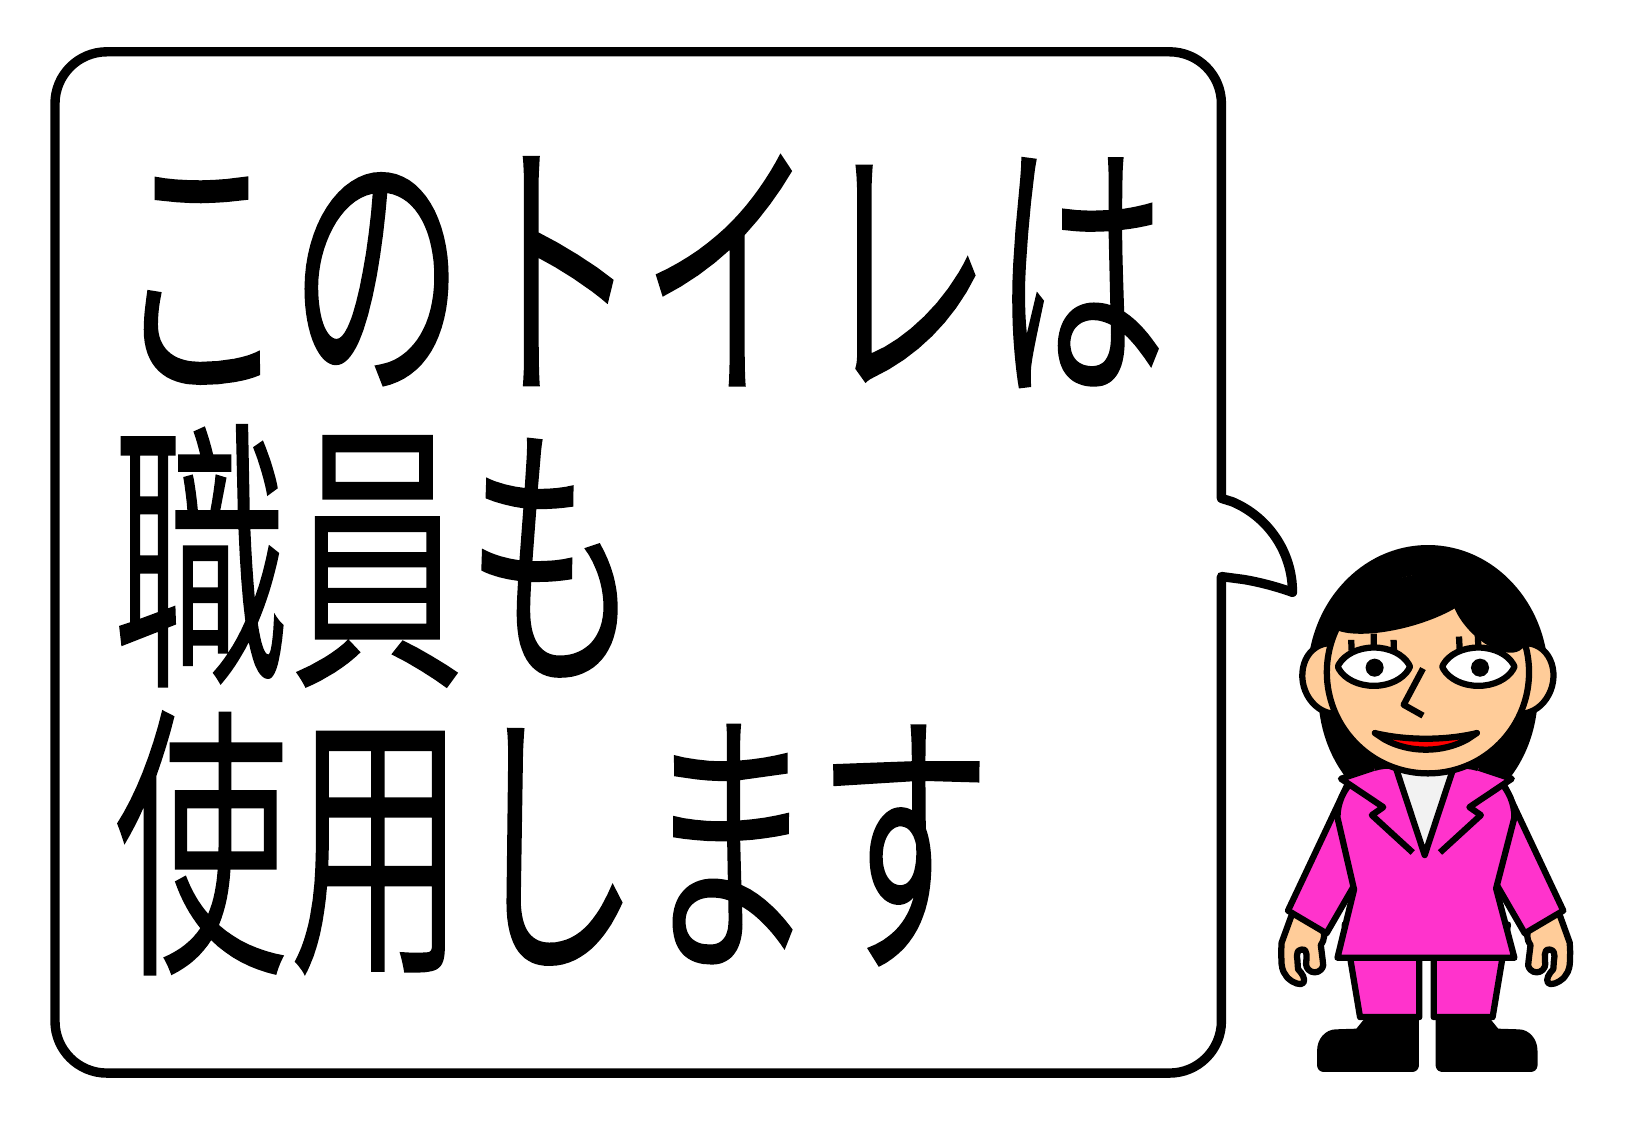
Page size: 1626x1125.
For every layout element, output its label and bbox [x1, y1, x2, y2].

text_box [1269, 547, 1580, 1069]
text_box [52, 49, 1284, 1076]
